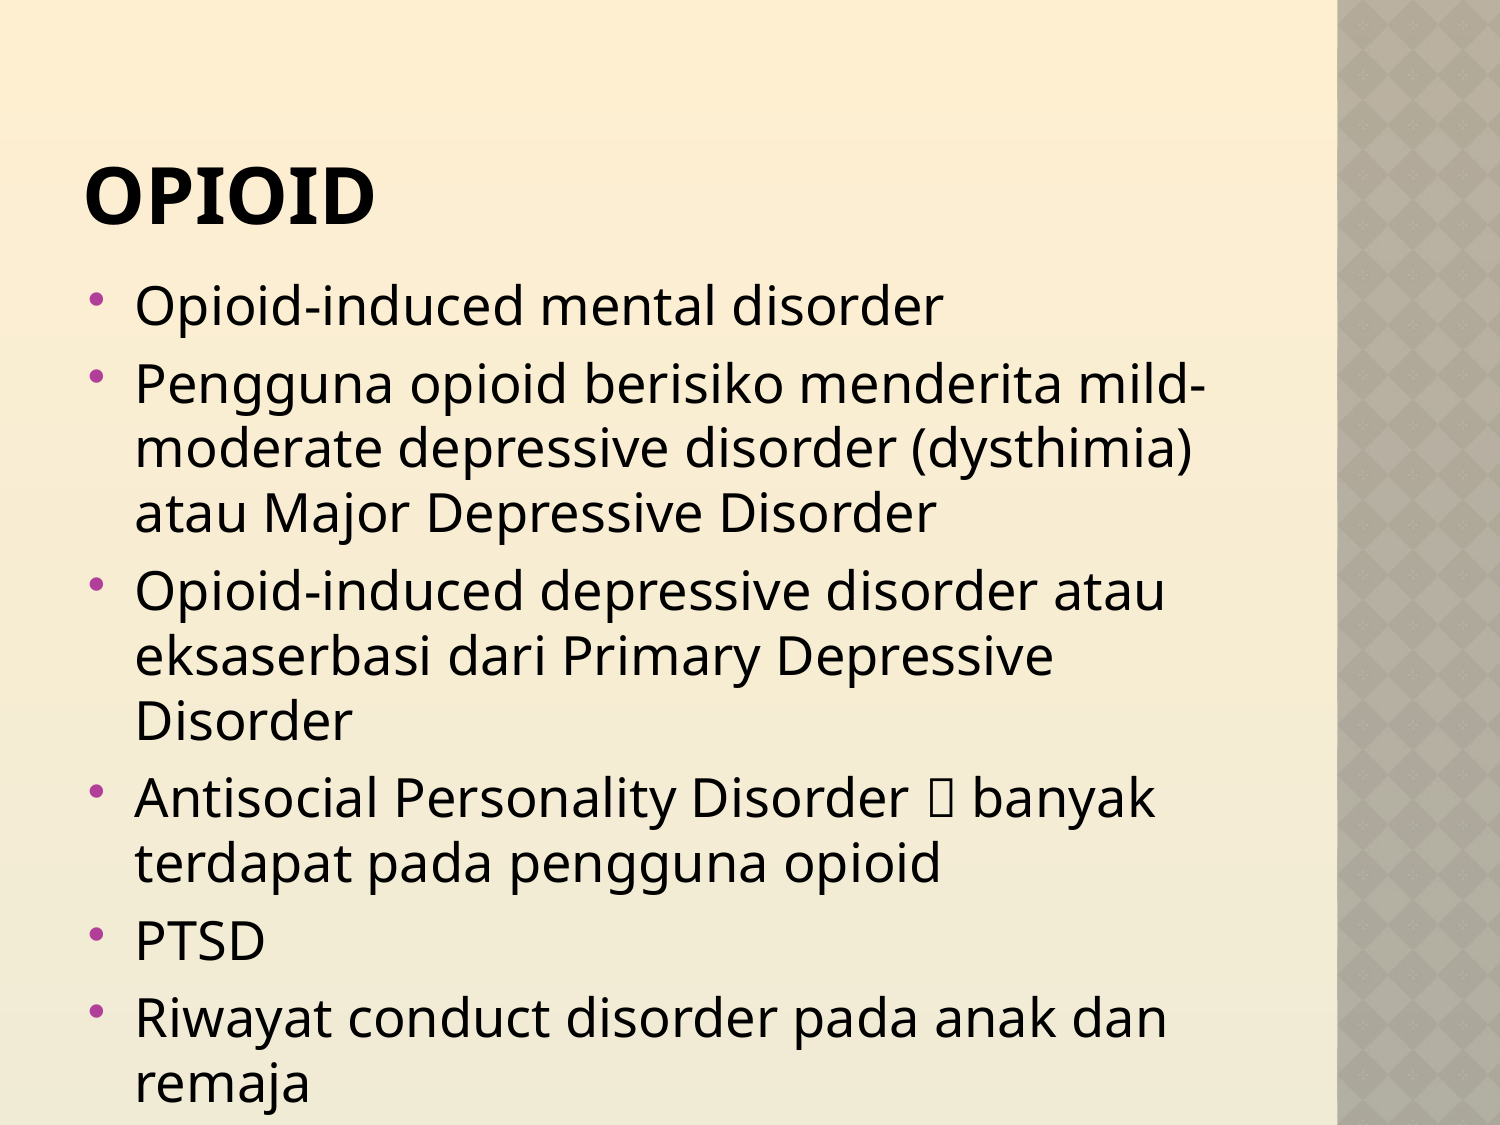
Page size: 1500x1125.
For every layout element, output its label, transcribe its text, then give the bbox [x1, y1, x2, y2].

list Opioid-induced mental disorder Pengguna opioid berisiko menderita mild-moderate depressive disorder (dysthimia) atau Major Depressive Disorder Opioid-induced depressive disorder atau eksaserbasi dari Primary Depressive Disorder Antisocial Personality Disorder  banyak terdapat pada pengguna opioid PTSD Riwayat conduct disorder pada anak dan remaja [75, 264, 1263, 1059]
title Opioid [75, 52, 1263, 240]
